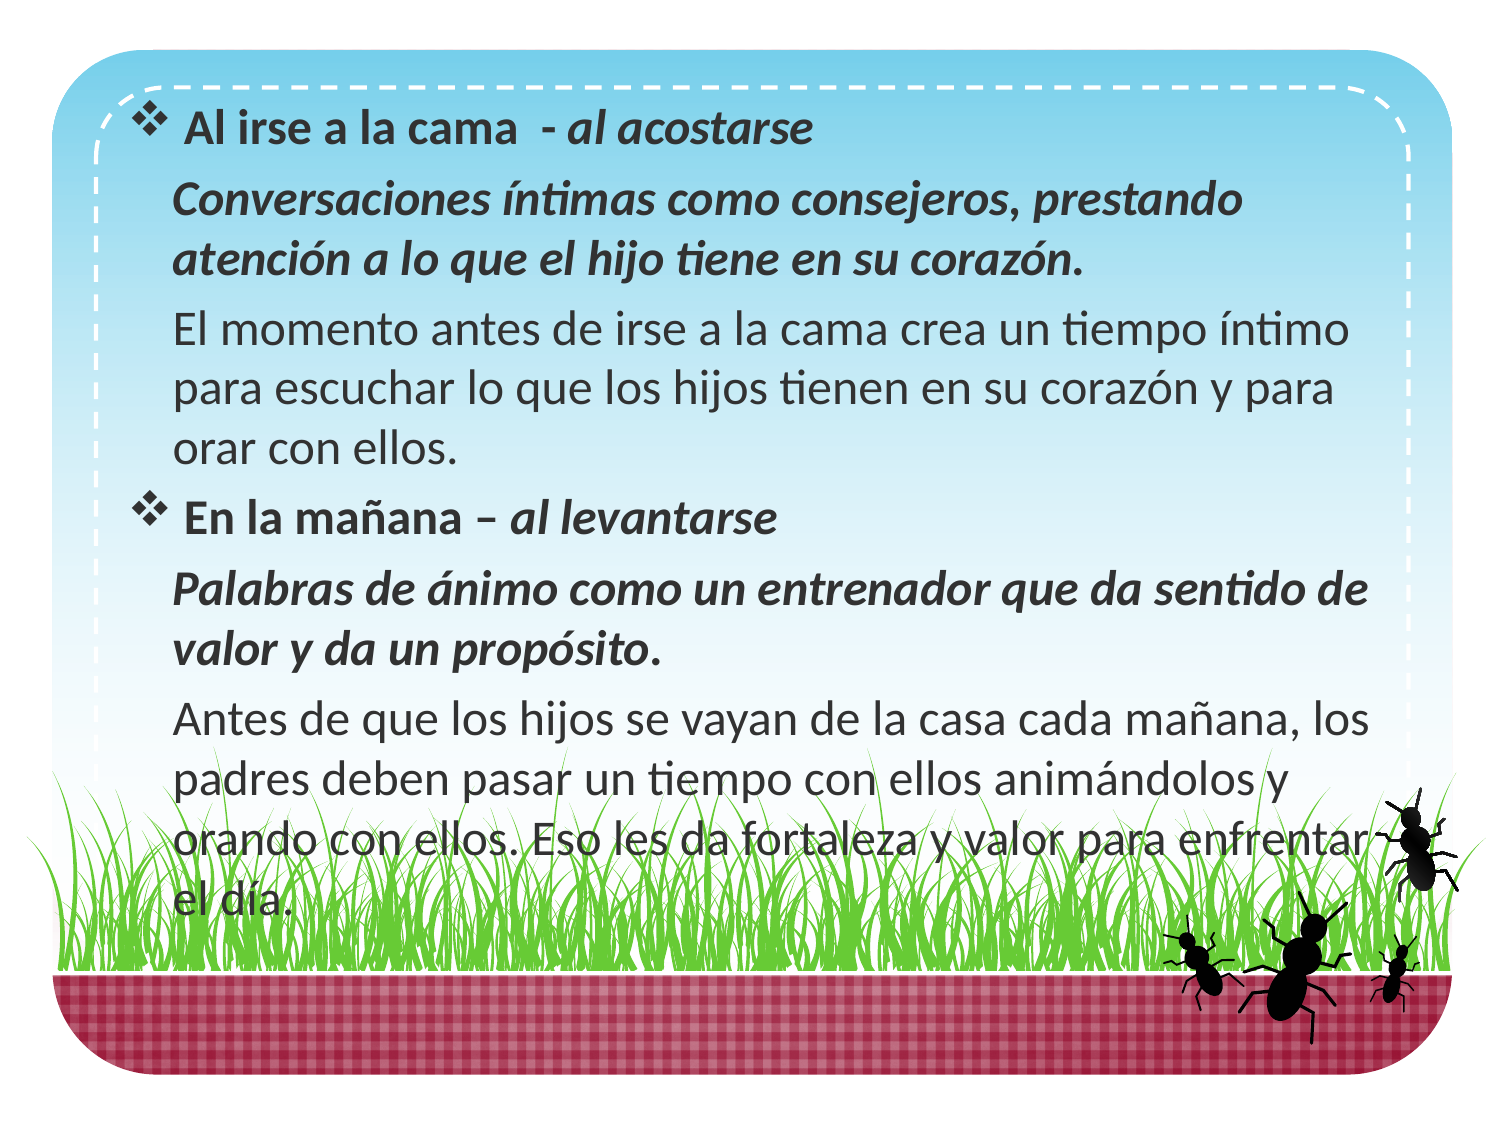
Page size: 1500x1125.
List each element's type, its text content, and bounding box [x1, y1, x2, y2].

list Al irse a la cama - al acostarse Conversaciones íntimas como consejeros, prestando atención a lo que el hijo tiene en su corazón. El momento antes de irse a la cama crea un tiempo íntimo para escuchar lo que los hijos tienen en su corazón y para orar con ellos. En la mañana – al levantarse Palabras de ánimo como un entrenador que da sentido de valor y da un propósito. Antes de que los hijos se vayan de la casa cada mañana, los padres deben pasar un tiempo con ellos animándolos y orando con ellos. Eso les da fortaleza y valor para enfrentar el día. [112, 87, 1413, 975]
